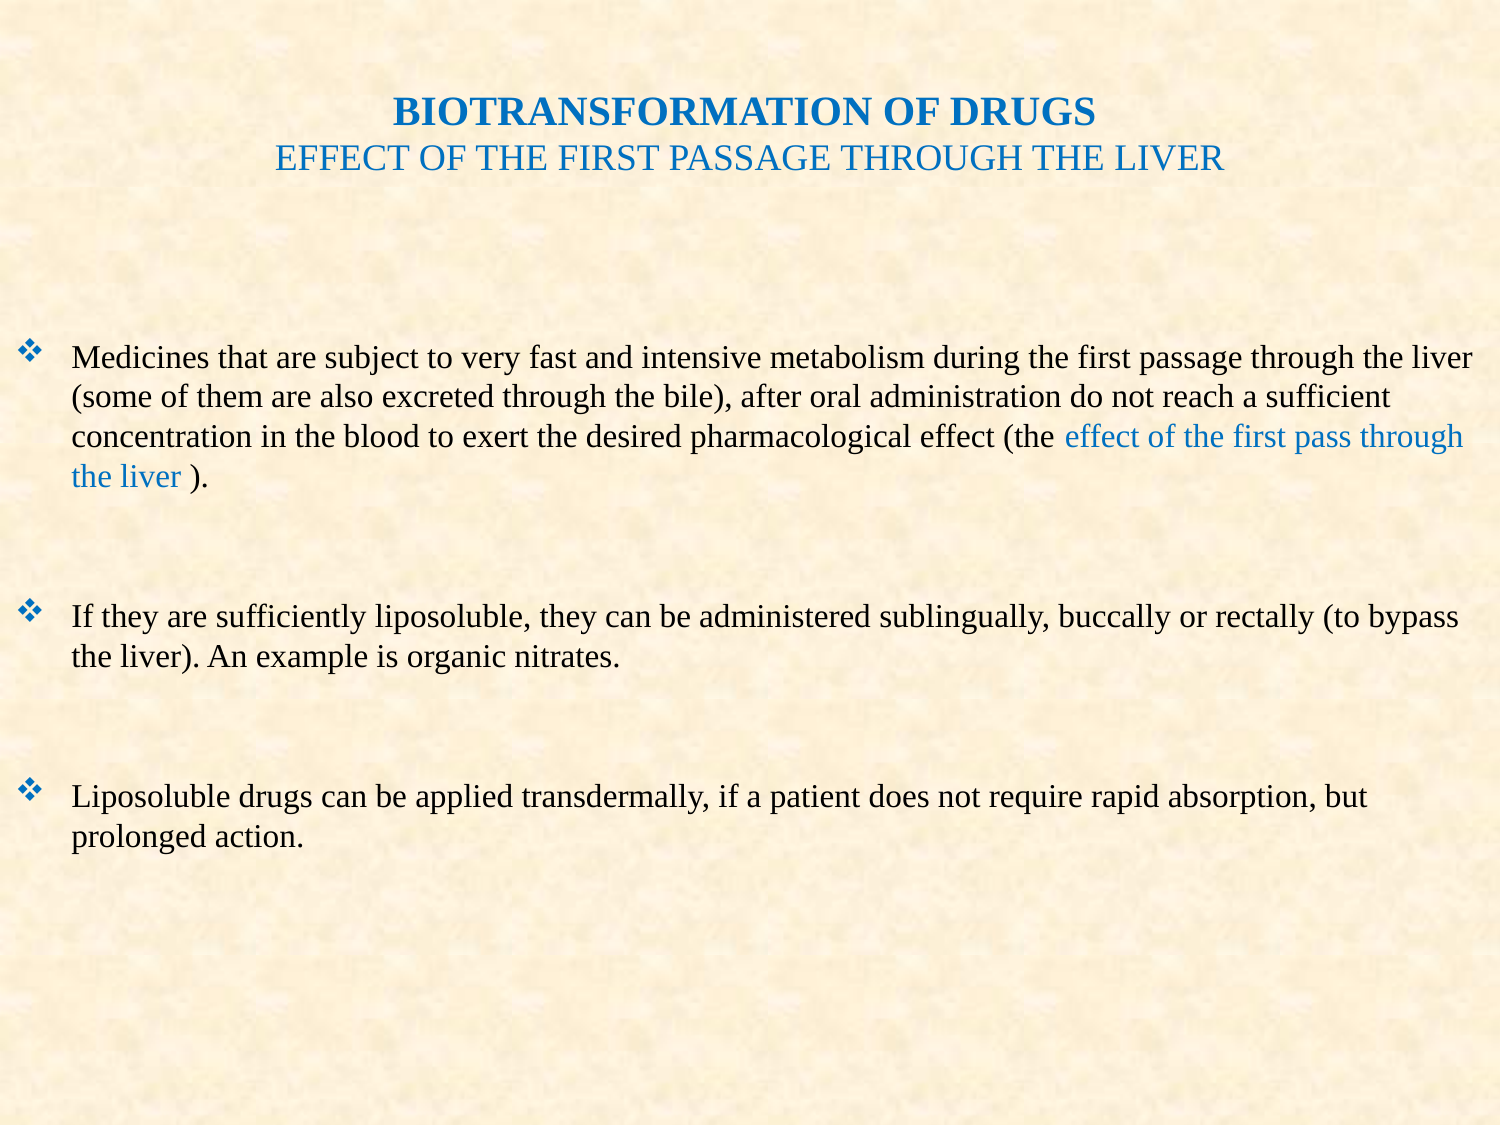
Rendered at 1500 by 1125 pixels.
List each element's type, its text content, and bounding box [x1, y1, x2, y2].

title BIOTRANSFORMATION OF DRUGS EFFECT OF THE FIRST PASSAGE THROUGH THE LIVER [0, 0, 1500, 187]
list Medicines that are subject to very fast and intensive metabolism during the first passage through the liver (some of them are also excreted through the bile), after oral administration do not reach a sufficient concentration in the blood to exert the desired pharmacological effect (the effect of the first pass through the liver ). If they are sufficiently liposoluble, they can be administered sublingually, buccally or rectally (to bypass the liver). An example is organic nitrates. Liposoluble drugs can be applied transdermally, if a patient does not require rapid absorption, but prolonged action. [0, 187, 1500, 1125]
